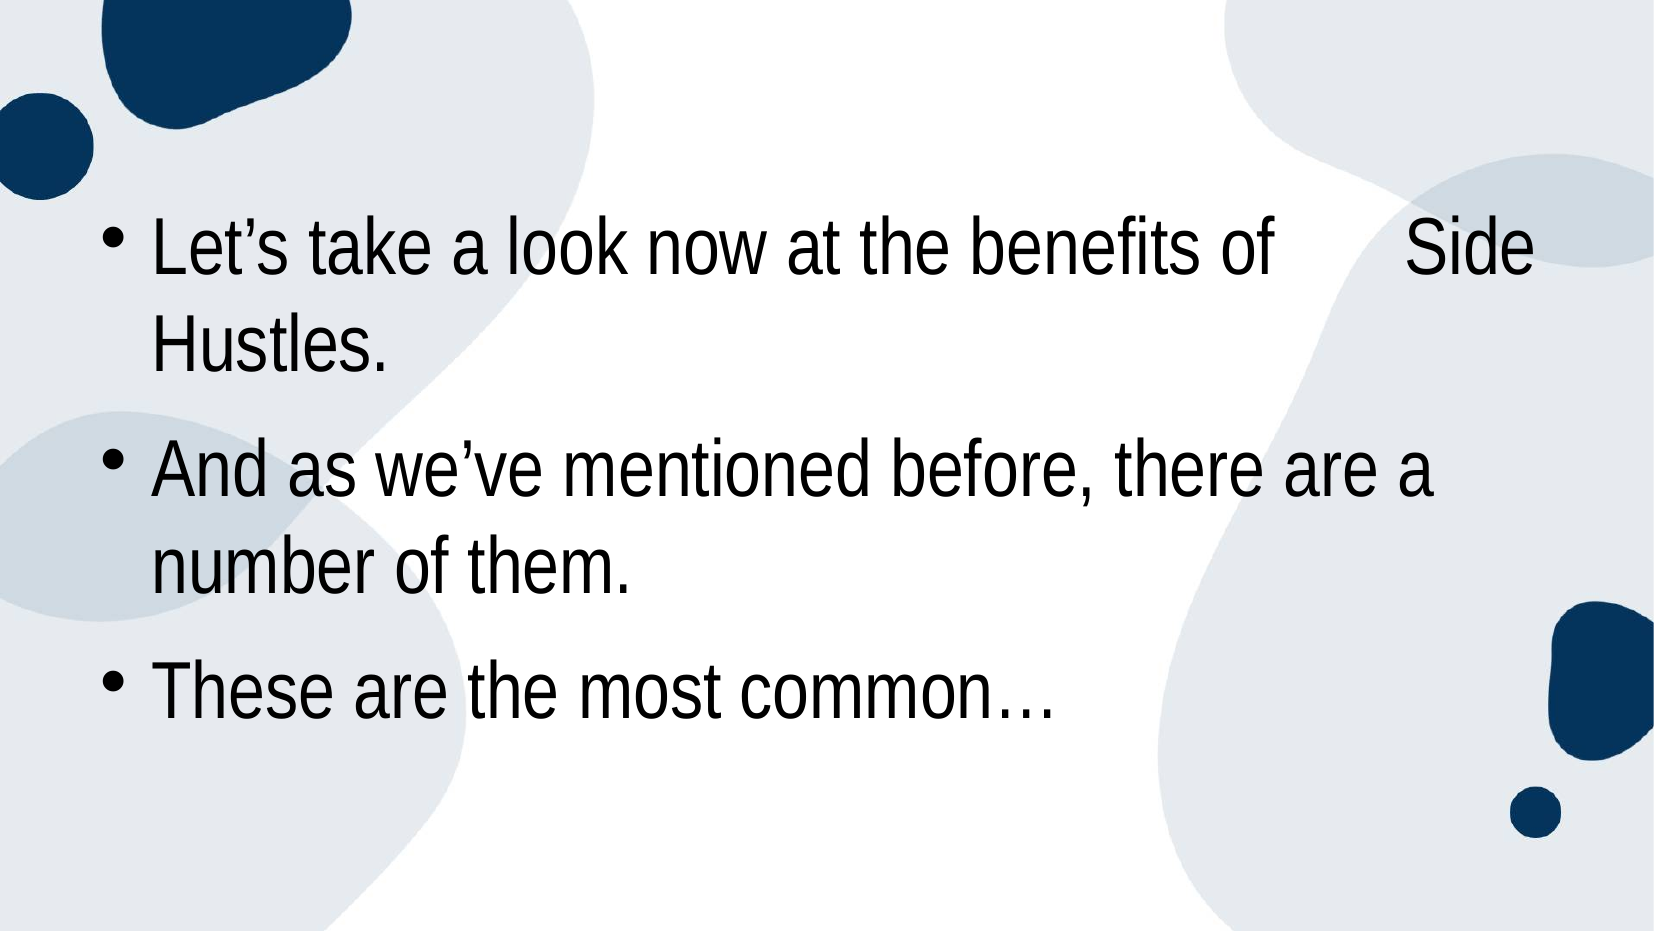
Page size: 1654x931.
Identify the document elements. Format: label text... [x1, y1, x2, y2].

picture [0, 0, 1654, 931]
list Let’s take a look now at the benefits of Side Hustles. And as we’ve mentioned before, there are a number of them. These are the most common… [82, 193, 1571, 737]
